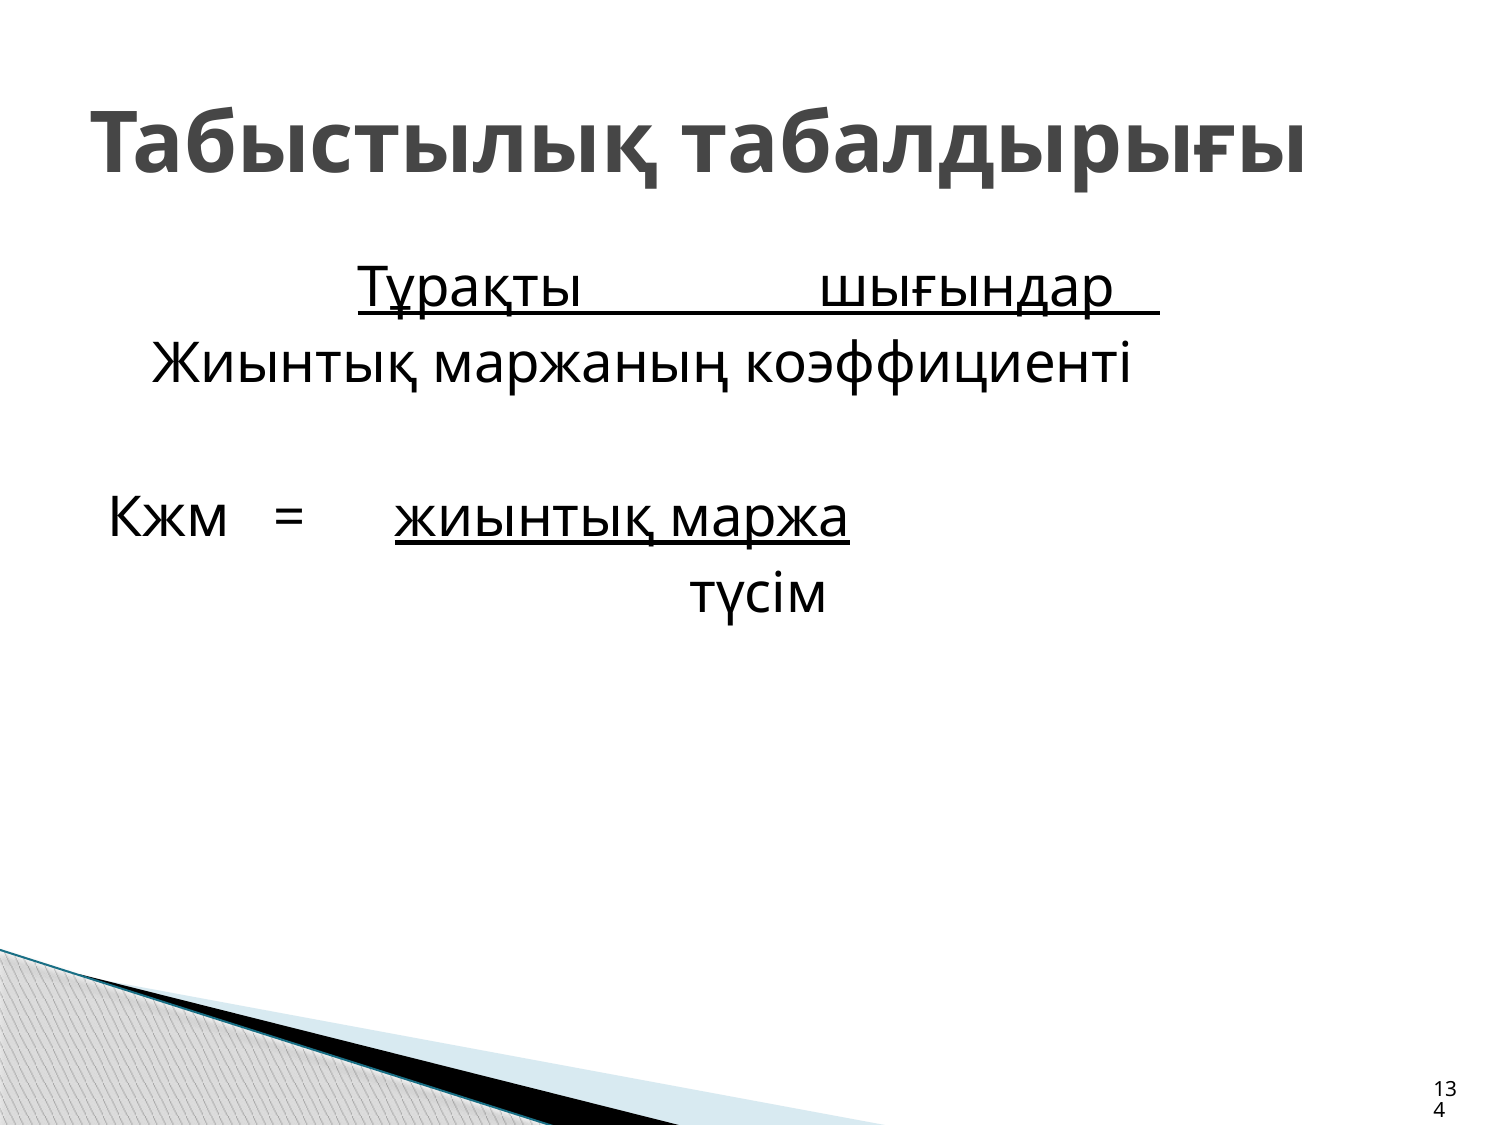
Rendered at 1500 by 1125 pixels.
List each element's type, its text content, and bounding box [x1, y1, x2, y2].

slide_number 134 [1418, 1051, 1479, 1112]
list Тұрақты шығындар Жиынтық маржаның коэффициенті Кжм = жиынтық маржа түсім [75, 243, 1425, 986]
title Табыстылық табалдырығы [75, 45, 1425, 233]
